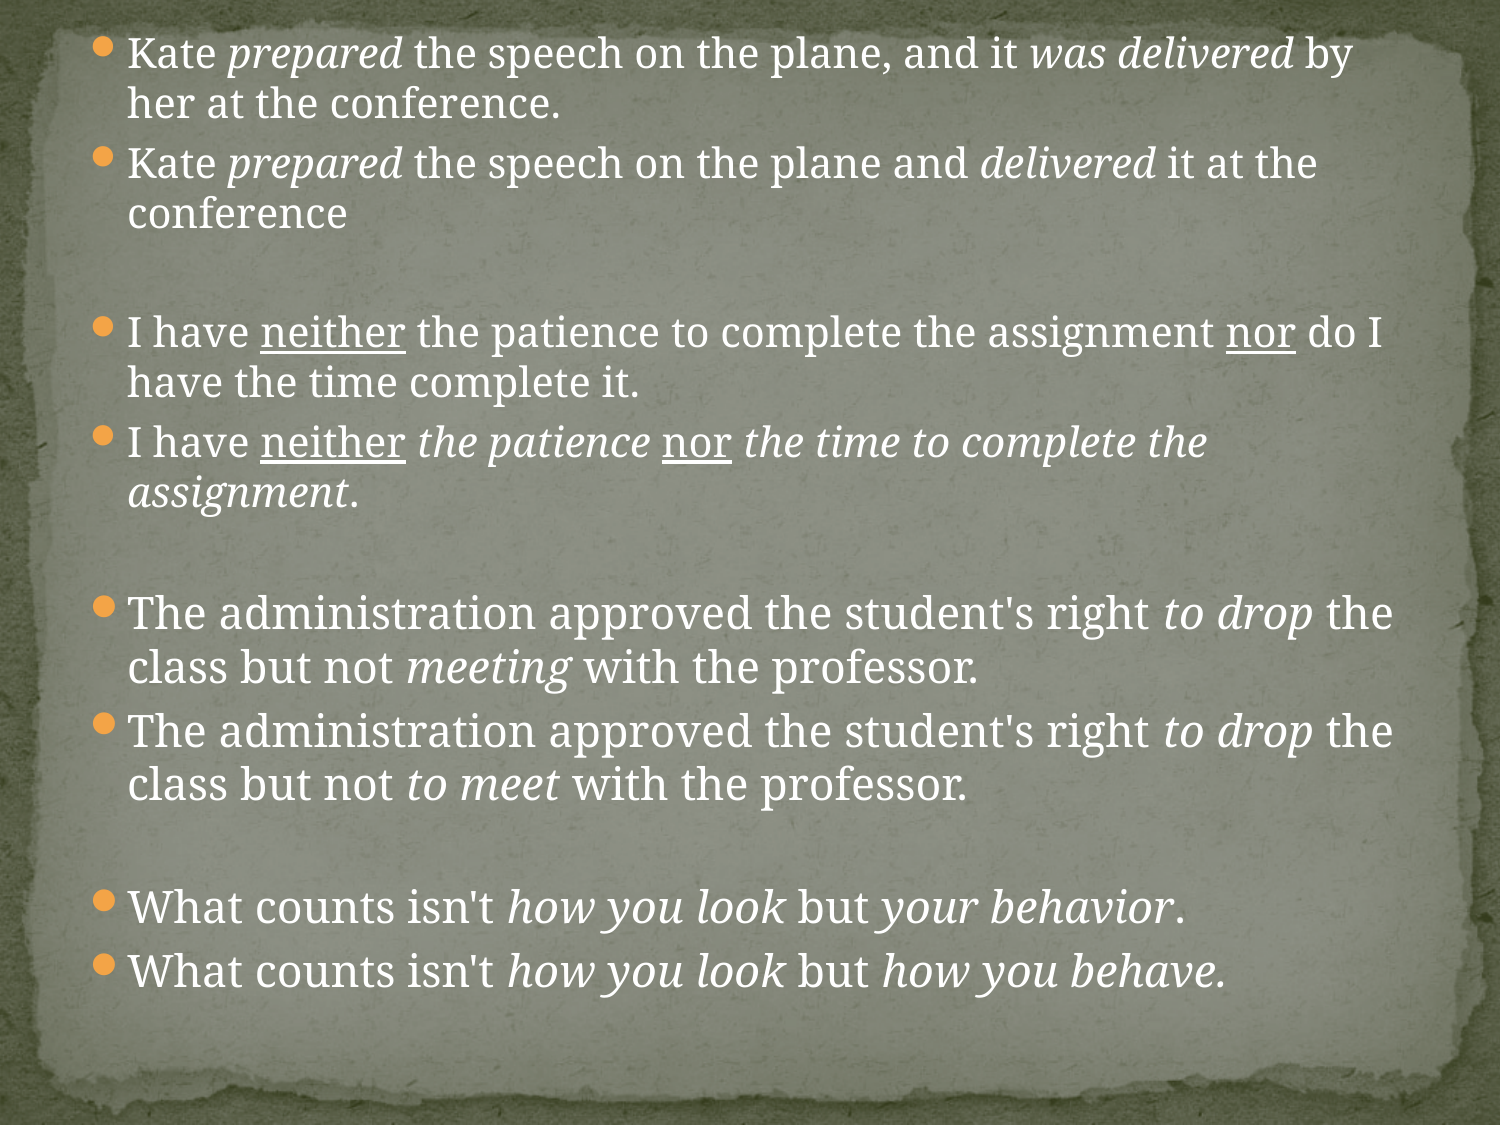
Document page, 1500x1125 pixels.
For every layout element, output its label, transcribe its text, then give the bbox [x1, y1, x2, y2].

list Kate prepared the speech on the plane, and it was delivered by her at the conference. Kate prepared the speech on the plane and delivered it at the conference I have neither the patience to complete the assignment nor do I have the time complete it. I have neither the patience nor the time to complete the assignment. The administration approved the student's right to drop the class but not meeting with the professor. The administration approved the student's right to drop the class but not to meet with the professor. What counts isn't how you look but your behavior. What counts isn't how you look but how you behave. [75, 19, 1425, 1005]
